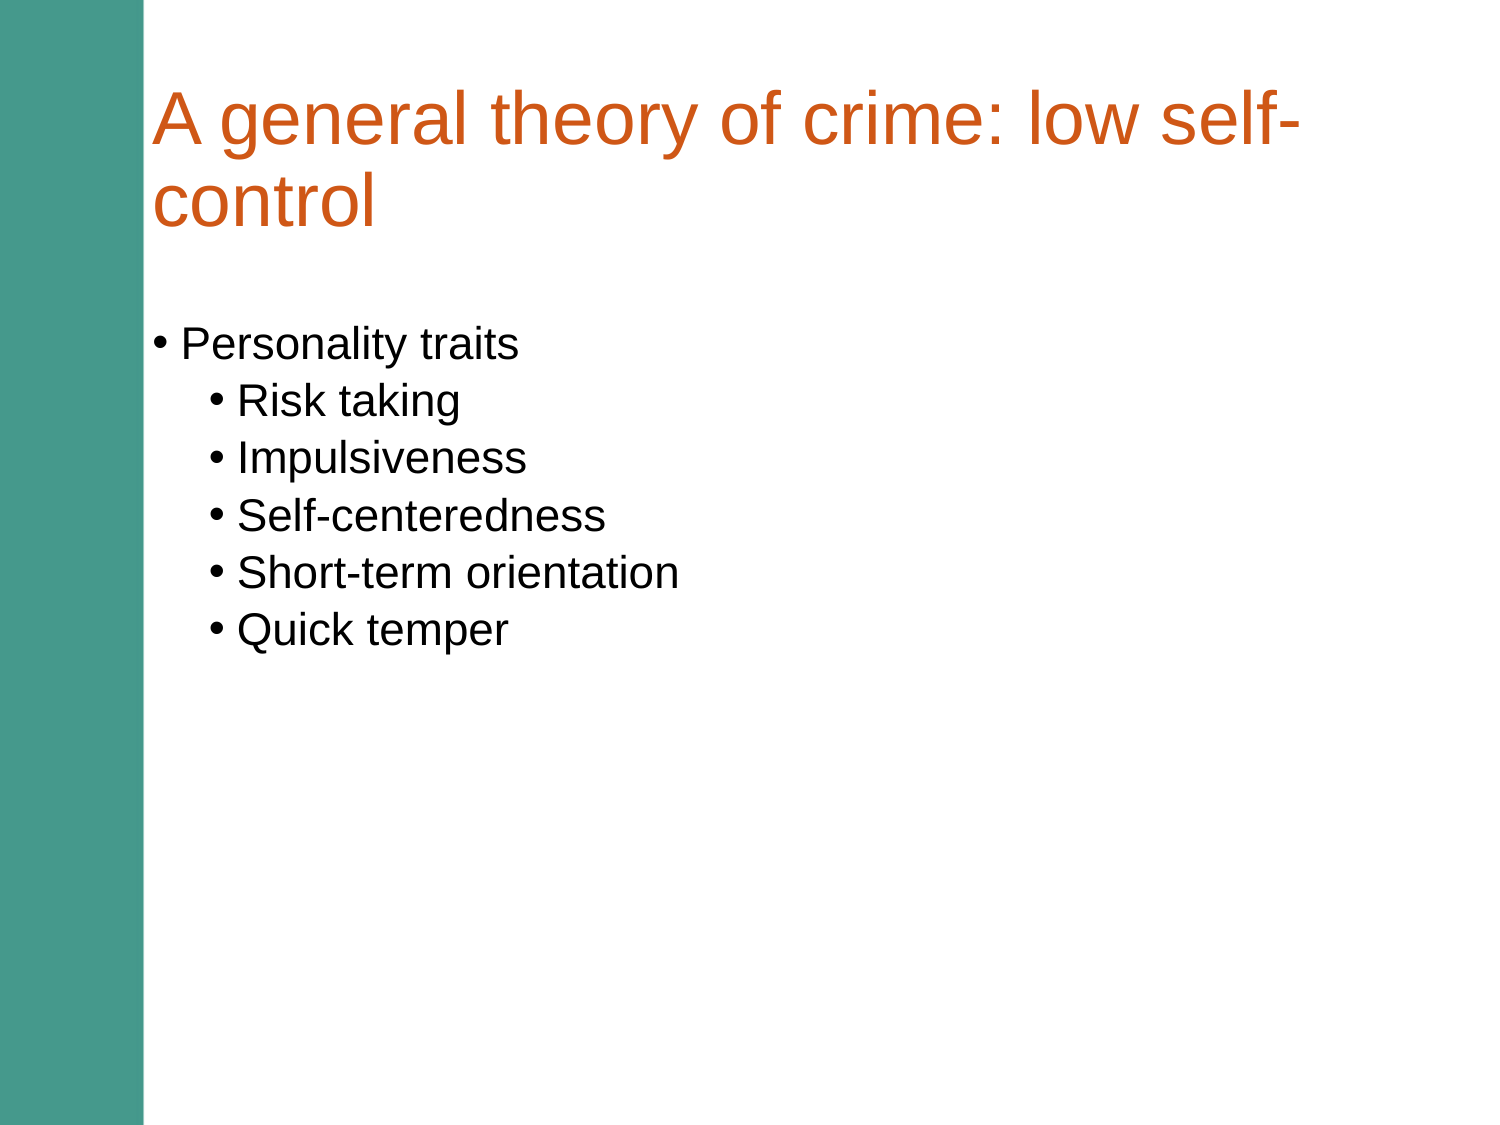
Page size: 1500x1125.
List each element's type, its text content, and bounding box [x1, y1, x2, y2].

title A general theory of crime: low self-control [137, 52, 1432, 271]
picture [0, 0, 1500, 1125]
list Personality traits Risk taking Impulsiveness Self-centeredness Short-term orientation Quick temper [137, 312, 1432, 1027]
